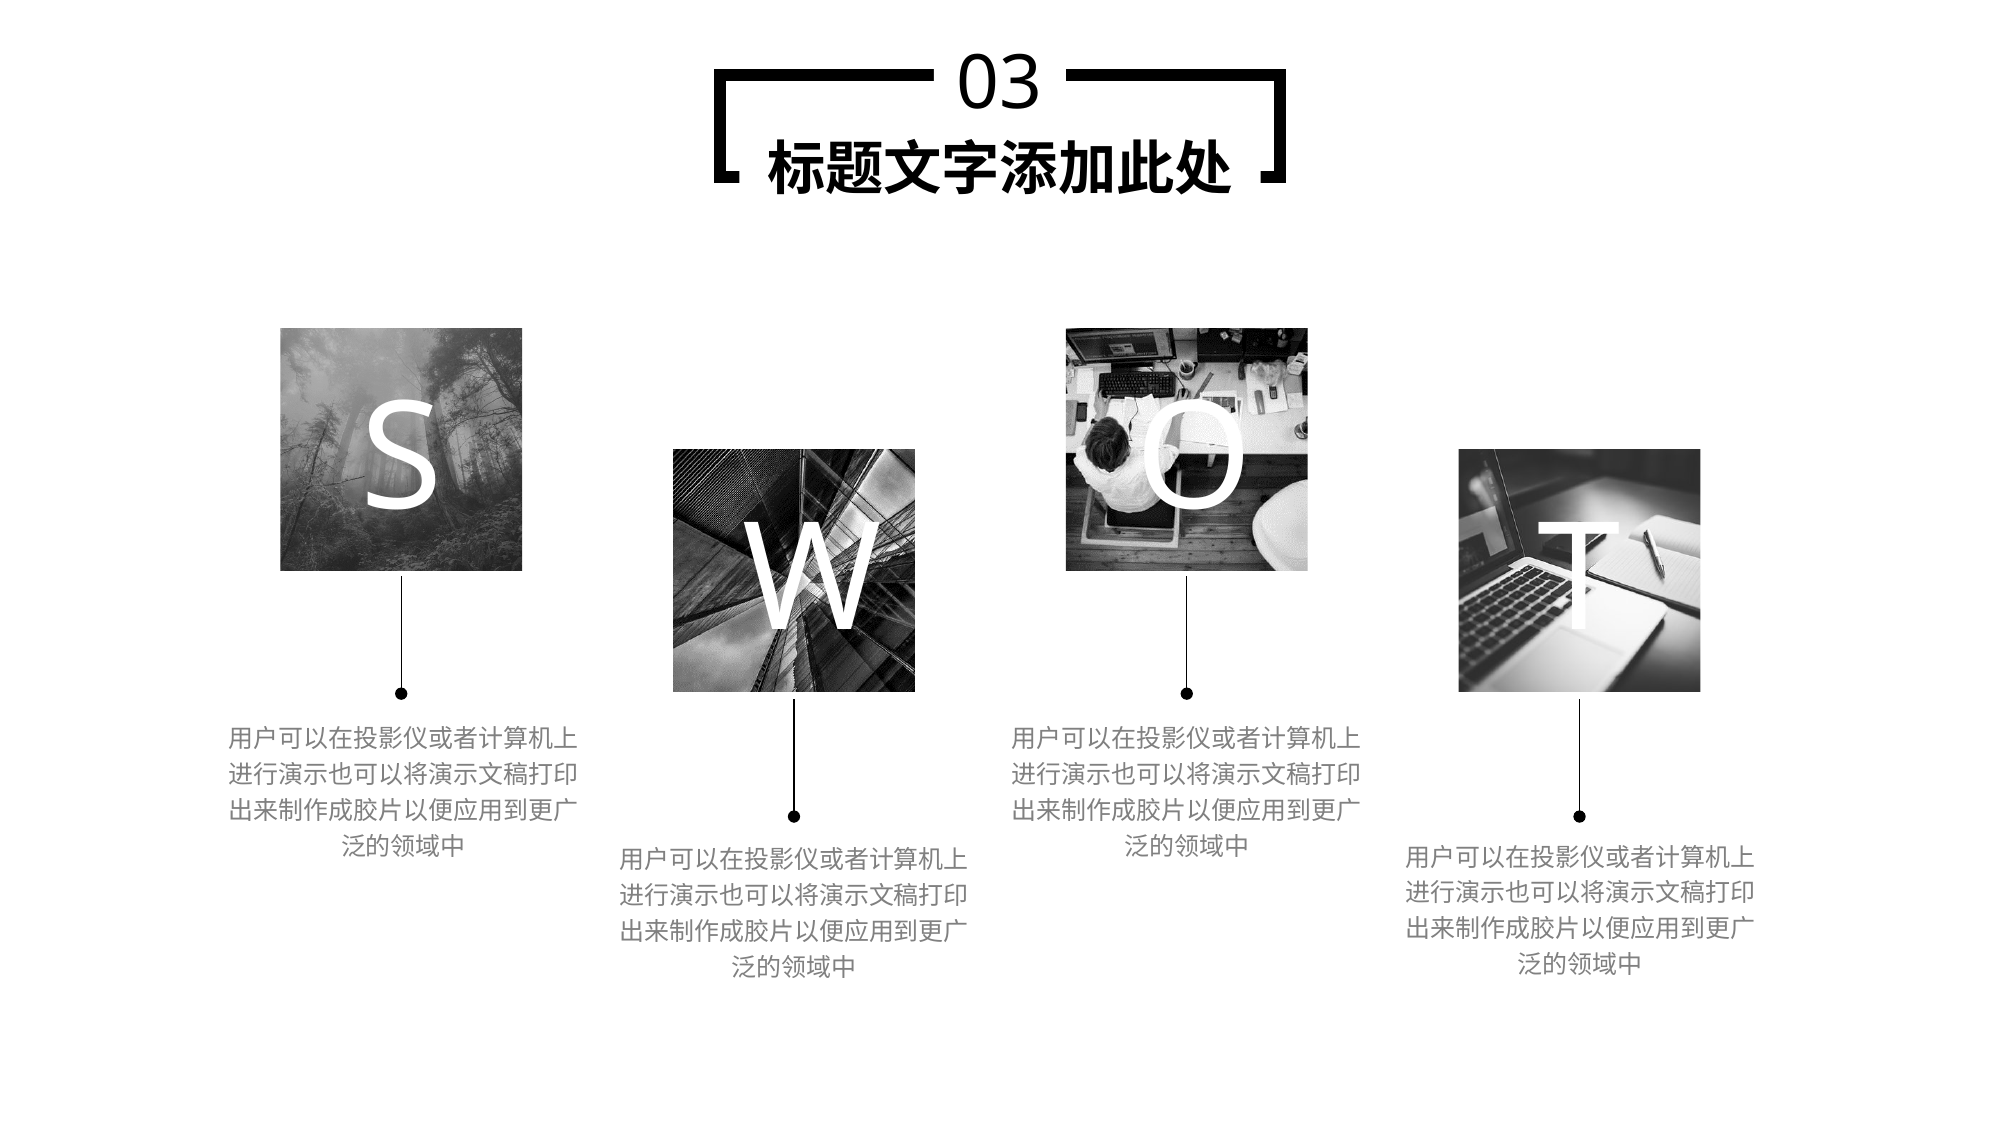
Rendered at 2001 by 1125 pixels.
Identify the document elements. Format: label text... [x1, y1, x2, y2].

text_box 用户可以在投影仪或者计算机上进行演示也可以将演示文稿打印出来制作成胶片以便应用到更广泛的领域中 [1379, 827, 1782, 987]
picture [673, 449, 915, 692]
text_box 用户可以在投影仪或者计算机上进行演示也可以将演示文稿打印出来制作成胶片以便应用到更广泛的领域中 [592, 830, 996, 989]
picture [1065, 328, 1308, 571]
text_box 用户可以在投影仪或者计算机上进行演示也可以将演示文稿打印出来制作成胶片以便应用到更广泛的领域中 [985, 709, 1389, 868]
text_box 用户可以在投影仪或者计算机上进行演示也可以将演示文稿打印出来制作成胶片以便应用到更广泛的领域中 [202, 709, 605, 868]
picture [1458, 449, 1701, 692]
picture [280, 328, 523, 571]
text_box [719, 26, 1280, 210]
